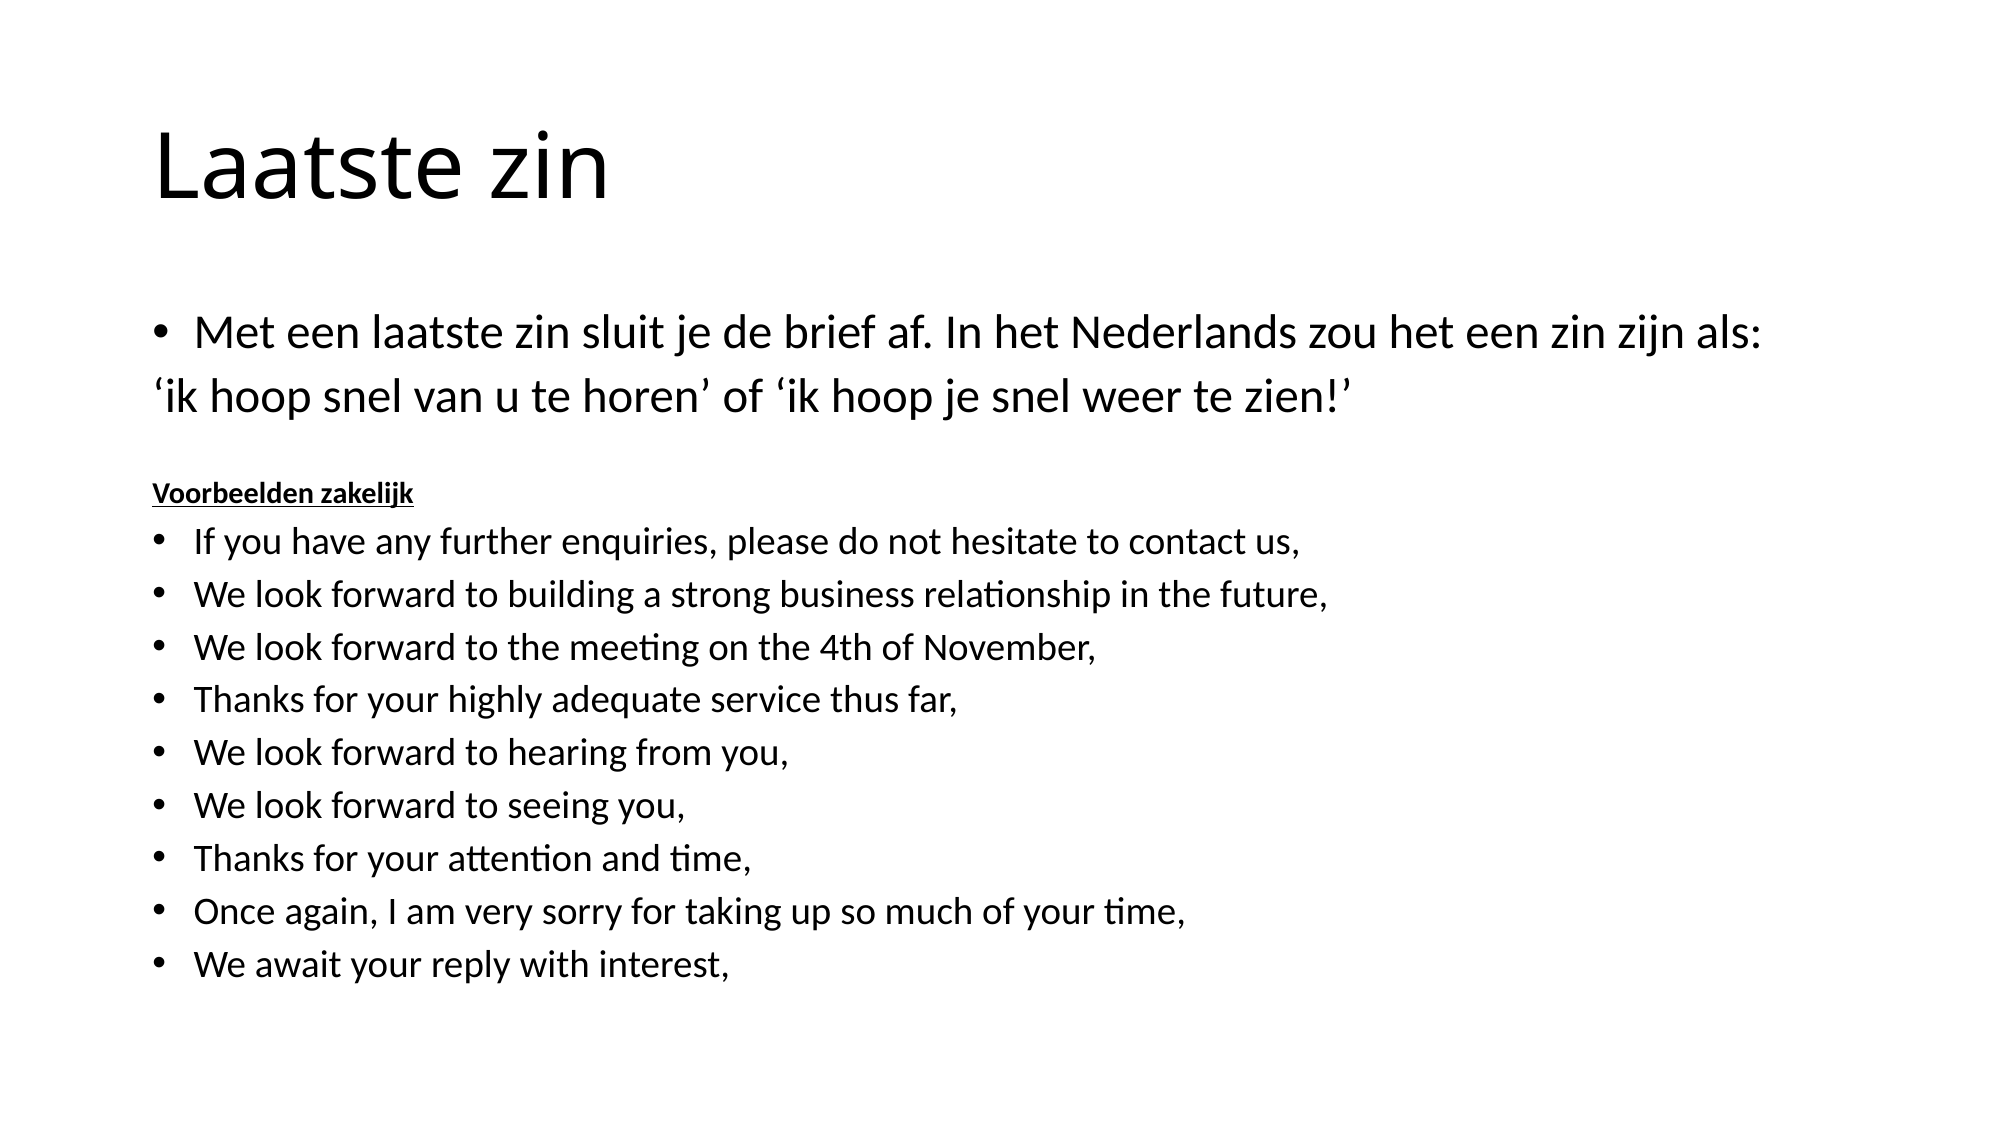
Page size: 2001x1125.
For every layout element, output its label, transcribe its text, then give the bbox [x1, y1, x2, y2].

title Laatste zin [137, 59, 1863, 278]
list Met een laatste zin sluit je de brief af. In het Nederlands zou het een zin zijn als: ‘ik hoop snel van u te horen’ of ‘ik hoop je snel weer te zien!’ Voorbeelden zakelijk If you have any further enquiries, please do not hesitate to contact us, We look forward to building a strong business relationship in the future, We look forward to the meeting on the 4th of November, Thanks for your highly adequate service thus far, We look forward to hearing from you, We look forward to seeing you, Thanks for your attention and time, Once again, I am very sorry for taking up so much of your time, We await your reply with interest, [137, 299, 1863, 1014]
